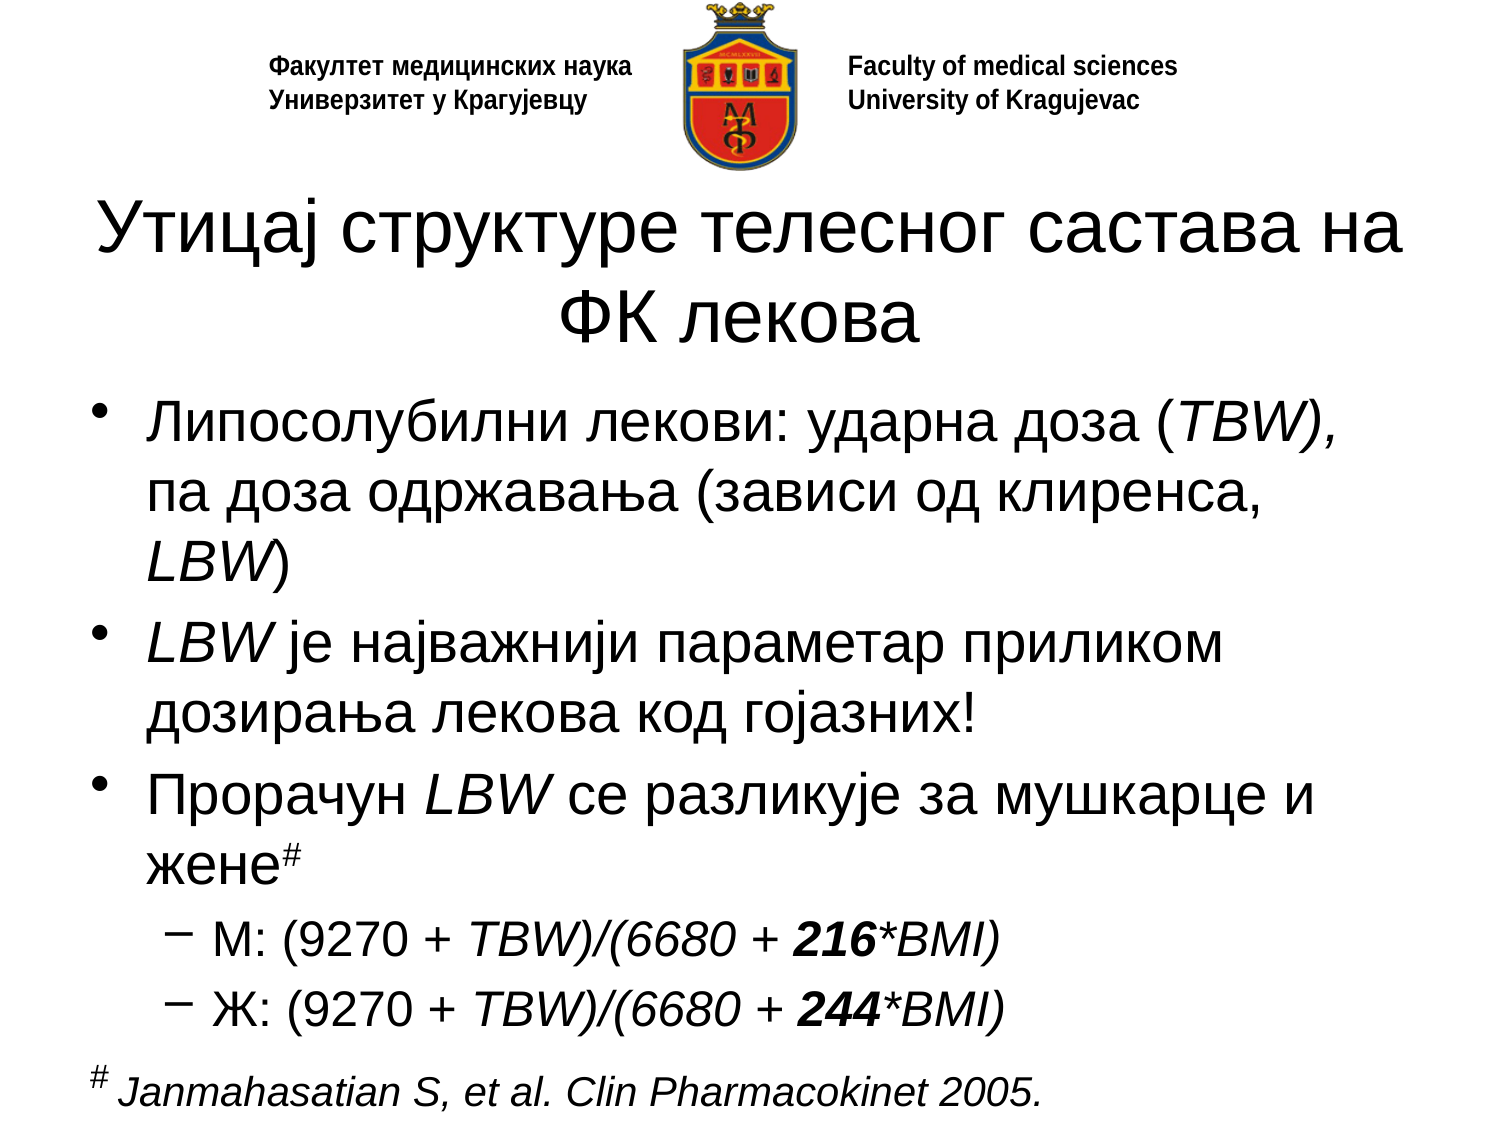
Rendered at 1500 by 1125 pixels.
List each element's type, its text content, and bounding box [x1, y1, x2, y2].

list Липосолубилни лекови: ударна доза (TBW), па доза одржавања (зависи од клиренса, LBW) LBW је најважнији параметар приликом дозирања лекова код гојазних! Прорачун LBW се разликује за мушкарце и жене# М: (9270 + TBW)/(6680 + 216*BMI) Ж: (9270 + TBW)/(6680 + 244*BMI) # Janmahasatian S, et al. Clin Pharmacokinet 2005. [74, 374, 1426, 1118]
title Утицај структуре телесног састава на ФК лекова [74, 173, 1426, 362]
